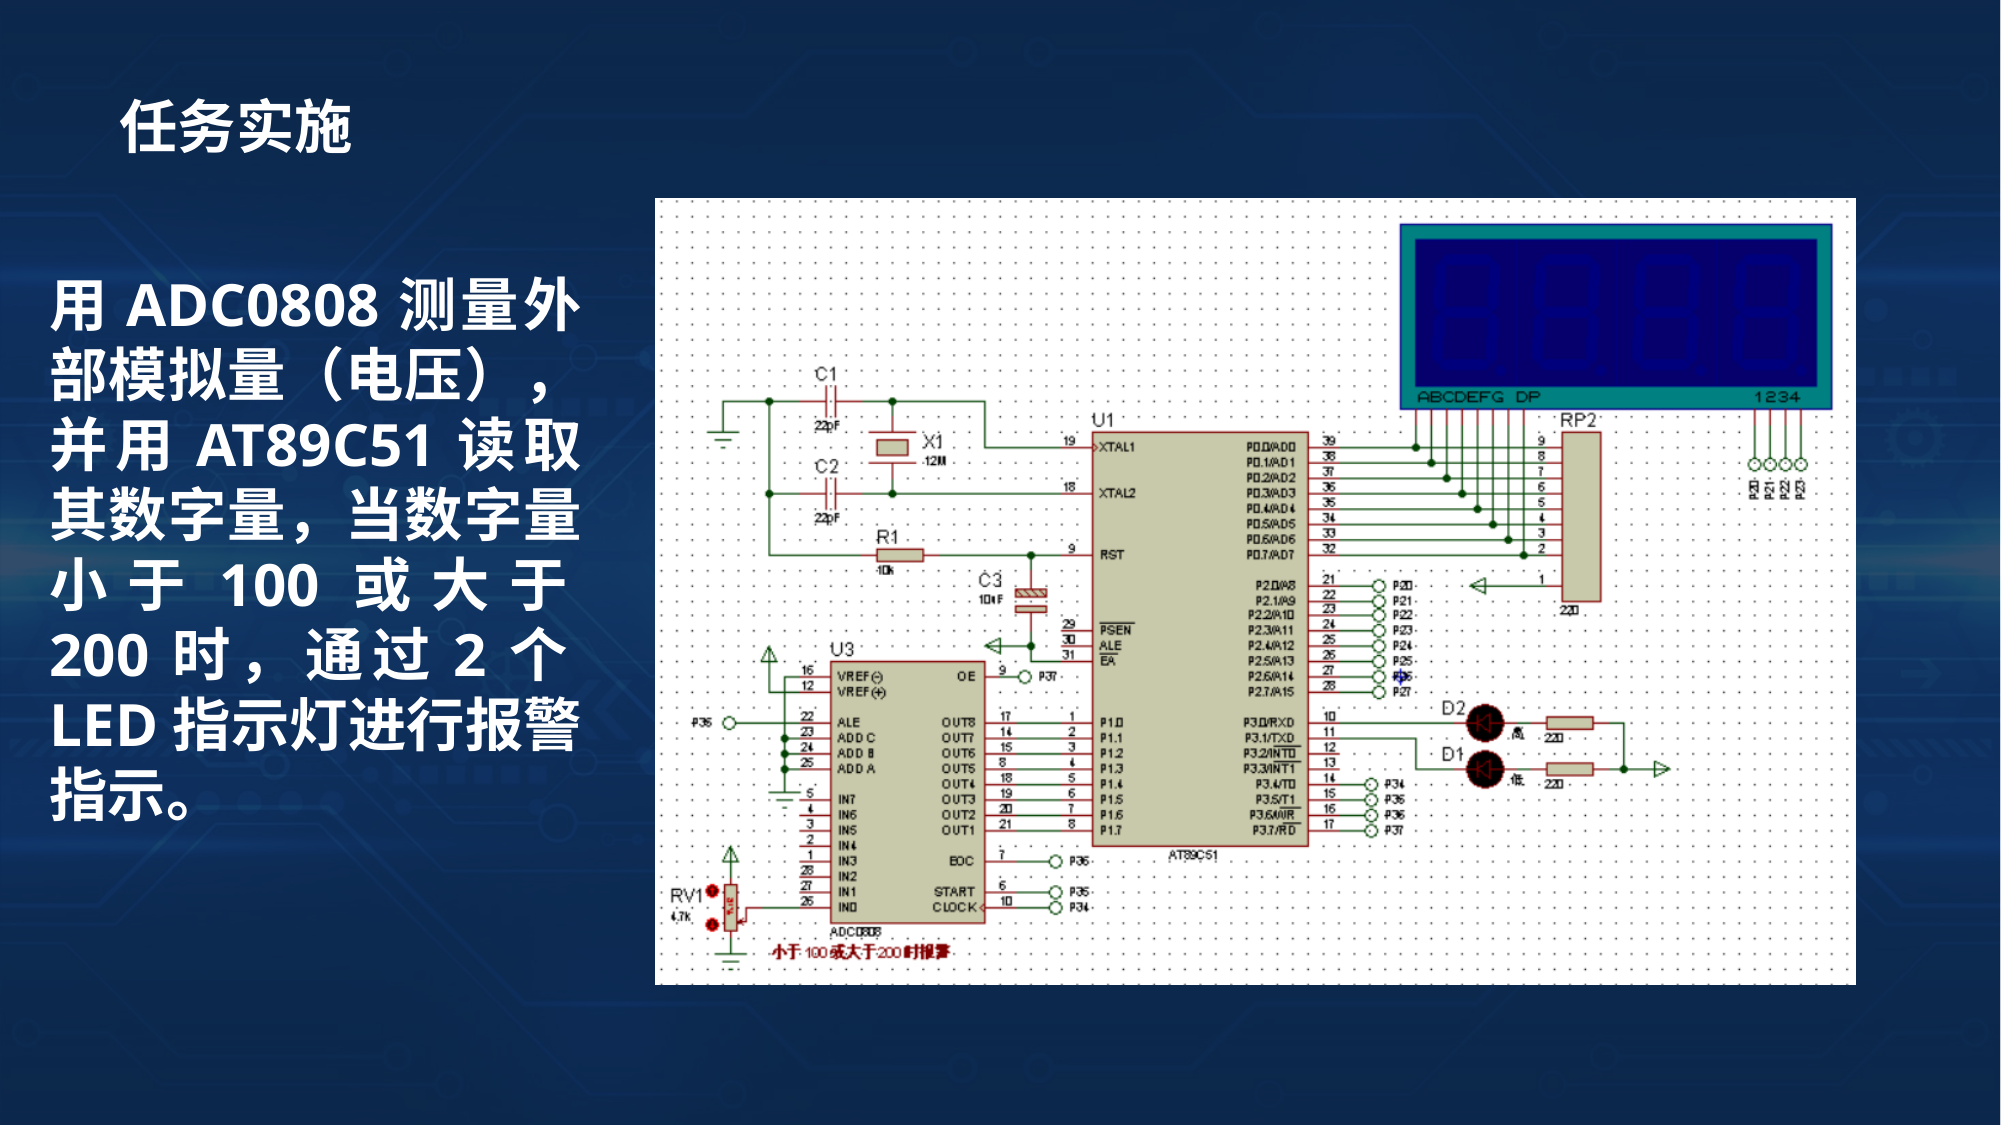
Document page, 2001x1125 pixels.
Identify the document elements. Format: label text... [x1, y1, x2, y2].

picture [655, 197, 1856, 985]
text_box 用ADC0808测量外部模拟量（电压），并用AT89C51读取其数字量，当数字量小于100或大于200时，通过2个LED指示灯进行报警指示。 [34, 260, 597, 836]
text_box 任务实施 [104, 83, 939, 168]
